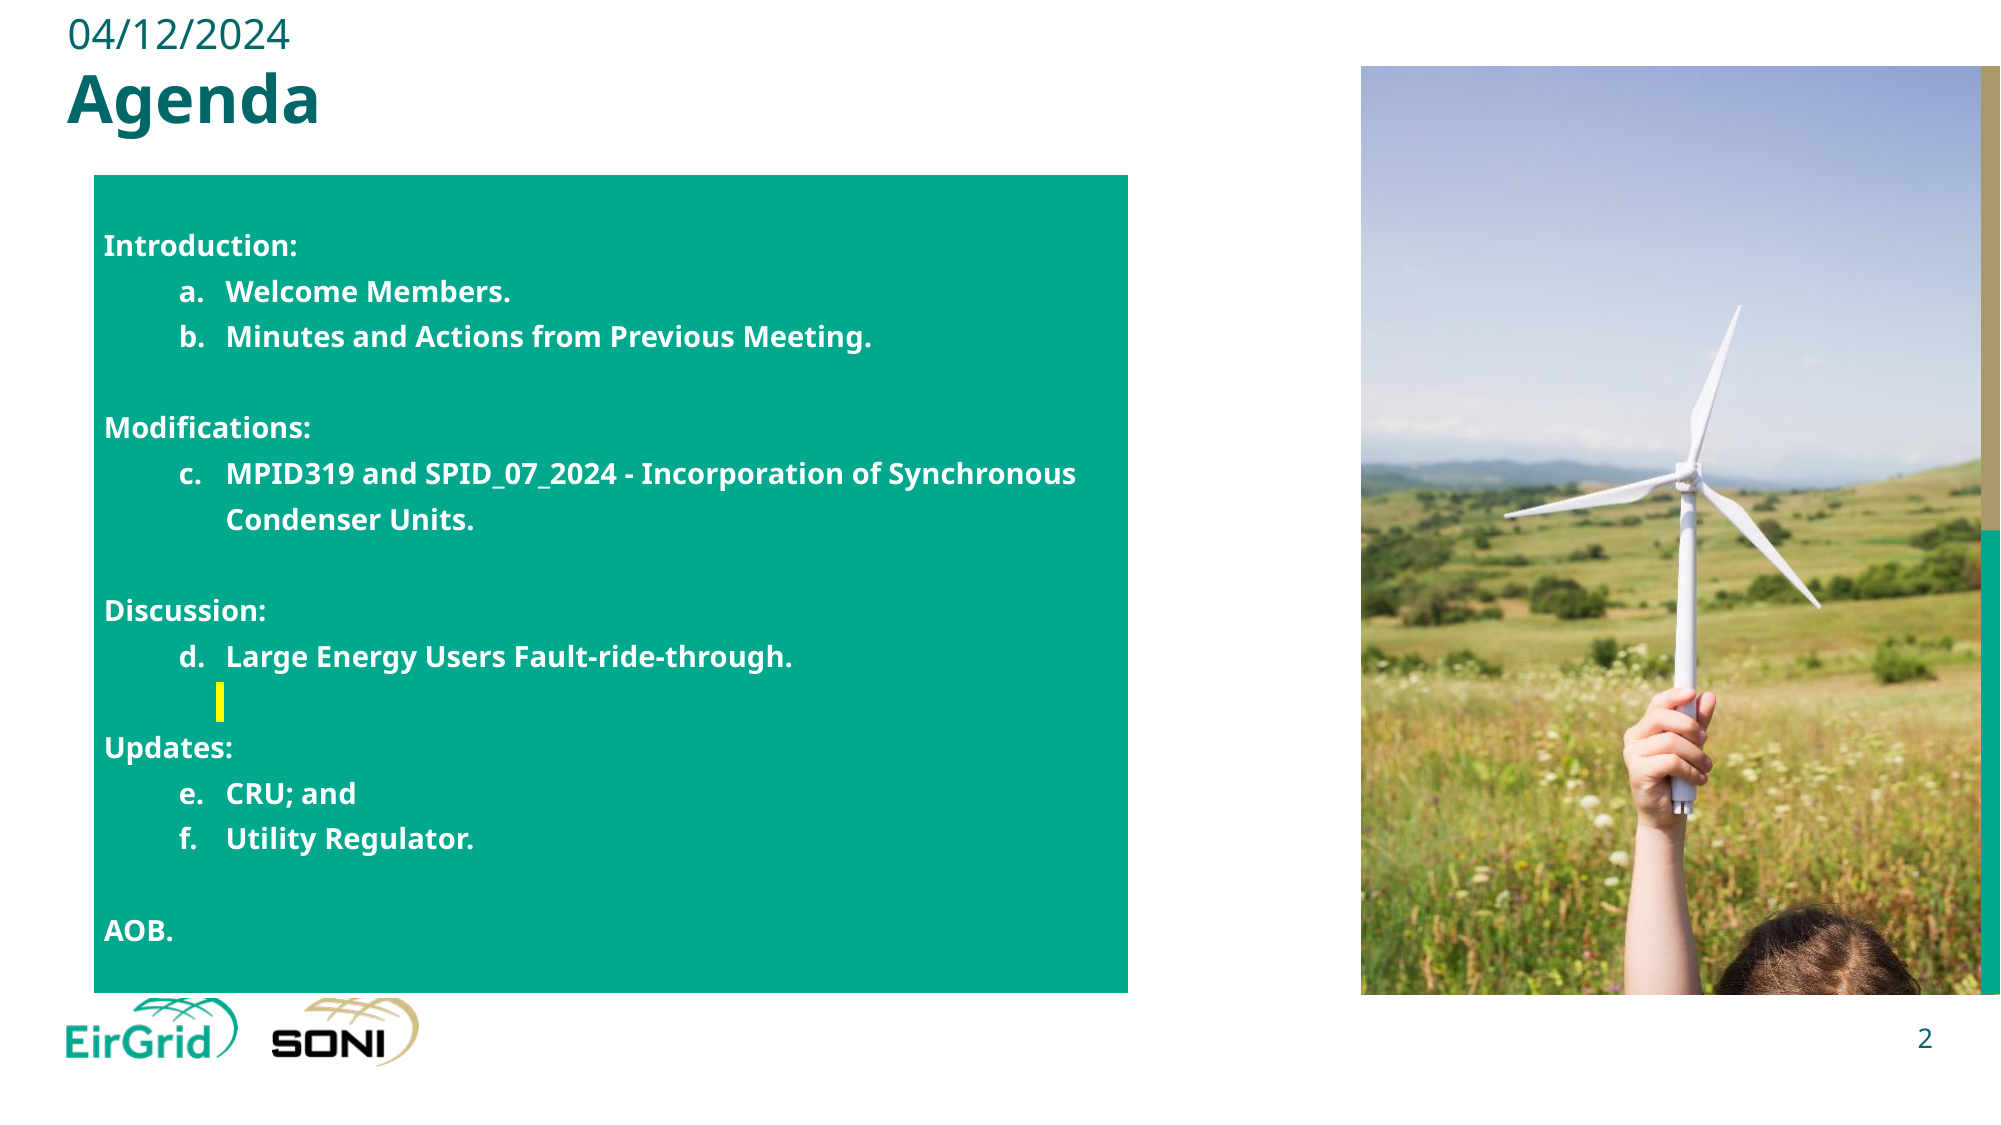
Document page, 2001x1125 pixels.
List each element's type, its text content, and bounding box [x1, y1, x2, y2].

table_header Introduction: Welcome Members. Minutes and Actions from Previous Meeting. Modifications: MPID319 and SPID_07_2024 - Incorporation of Synchronous Condenser Units. Discussion: Large Energy Users Fault-ride-through. Updates: CRU; and Utility Regulator. AOB. [94, 175, 1128, 993]
text_box 04/12/2024 [67, 13, 430, 71]
slide_number 2 [1858, 992, 1933, 1059]
title Agenda [67, 66, 1284, 215]
picture [1361, 66, 1981, 995]
picture [66, 990, 238, 1059]
picture [272, 998, 419, 1067]
